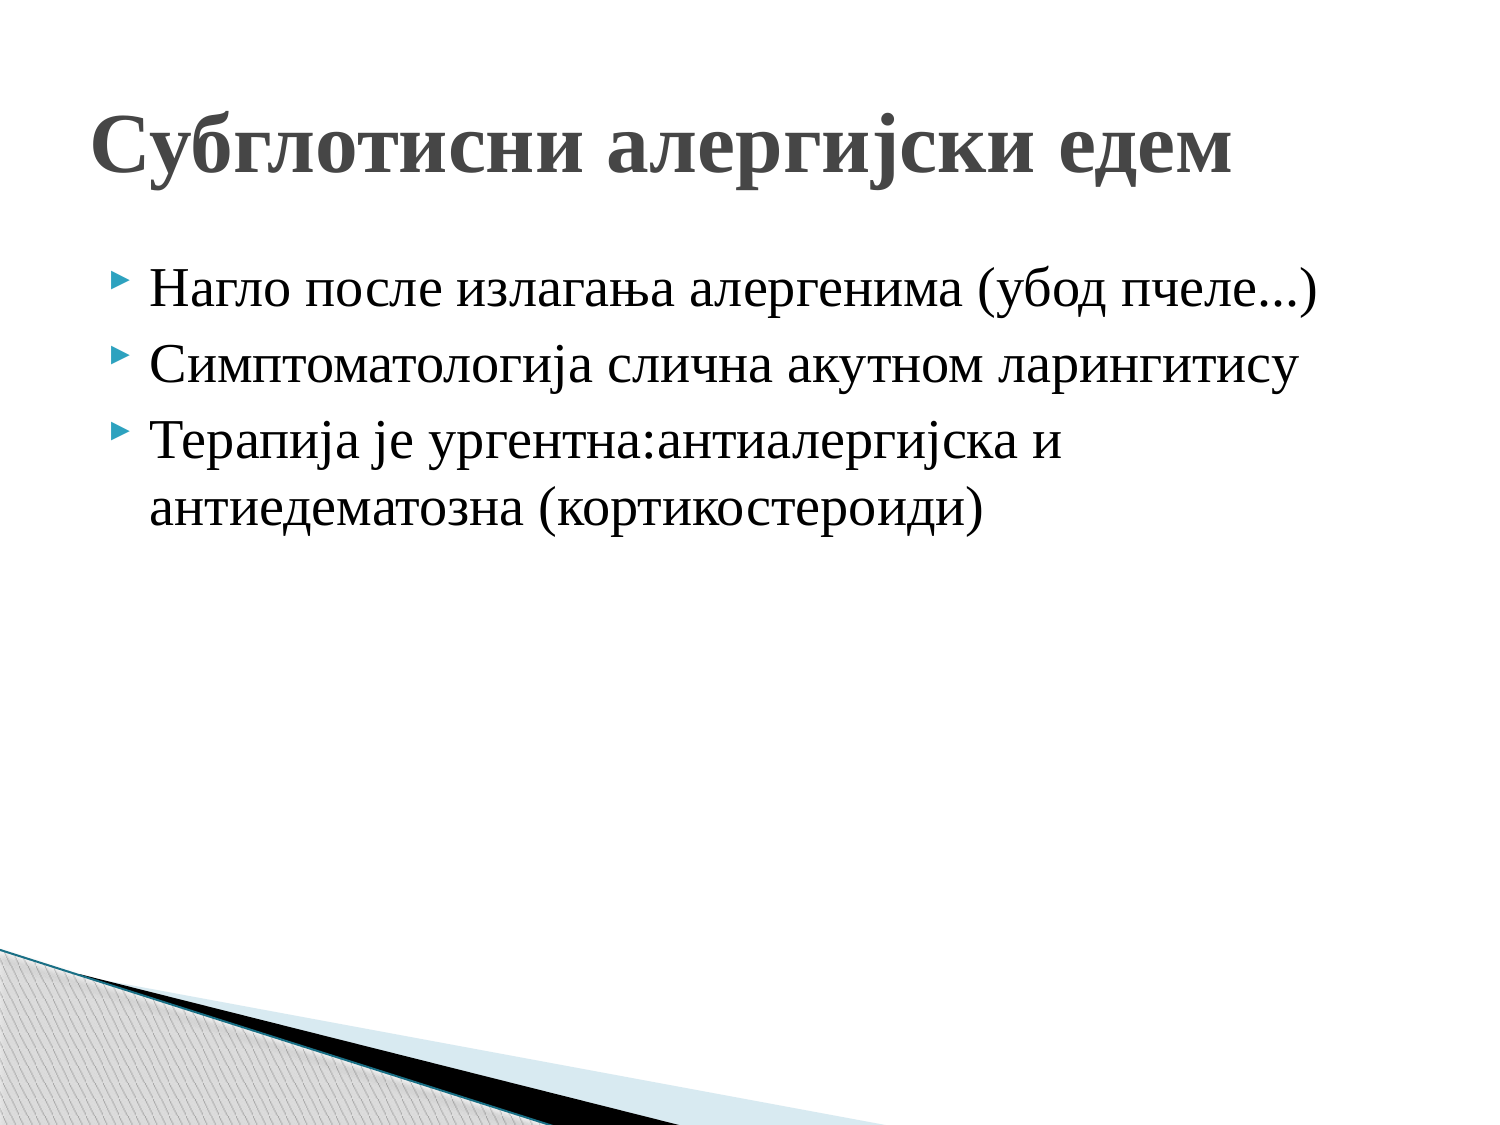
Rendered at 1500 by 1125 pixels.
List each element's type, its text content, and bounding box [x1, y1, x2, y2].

title Субглотисни алергијски едем [75, 45, 1425, 233]
list Нагло после излагања алергенима (убод пчеле...) Симптоматологија слична акутном ларингитису Терапија је ургентна:антиалергијска и антиедематозна (кортикостероиди) [74, 242, 1426, 986]
